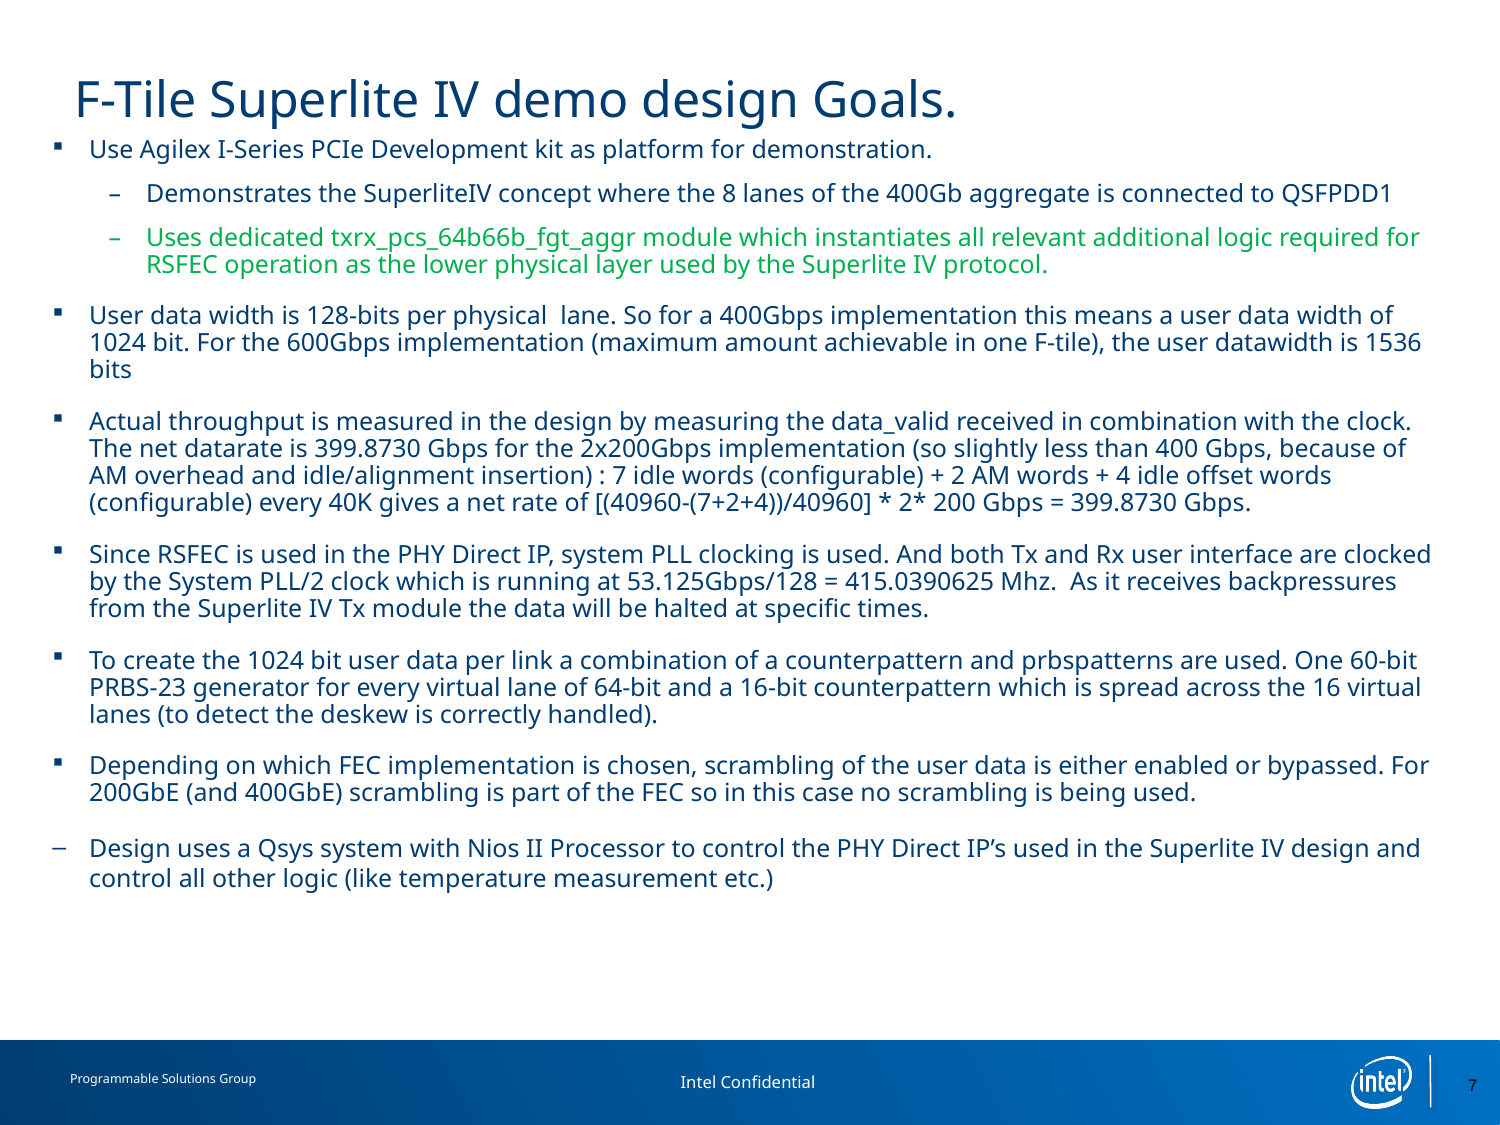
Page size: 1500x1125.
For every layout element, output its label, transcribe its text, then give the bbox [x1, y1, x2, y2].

title F-Tile Superlite IV demo design Goals. [74, 67, 1425, 137]
slide_number 7 [1127, 1055, 1478, 1116]
list Use Agilex I-Series PCIe Development kit as platform for demonstration. Demonstrates the SuperliteIV concept where the 8 lanes of the 400Gb aggregate is connected to QSFPDD1 Uses dedicated txrx_pcs_64b66b_fgt_aggr module which instantiates all relevant additional logic required for RSFEC operation as the lower physical layer used by the Superlite IV protocol. User data width is 128-bits per physical lane. So for a 400Gbps implementation this means a user data width of 1024 bit. For the 600Gbps implementation (maximum amount achievable in one F-tile), the user datawidth is 1536 bits Actual throughput is measured in the design by measuring the data_valid received in combination with the clock. The net datarate is 399.8730 Gbps for the 2x200Gbps implementation (so slightly less than 400 Gbps, because of AM overhead and idle/alignment insertion) : 7 idle words (configurable) + 2 AM words + 4 idle offset words (configurable) every 40K gives a net rate of [(40960-(7+2+4))/40960] * 2* 200 Gbps = 399.8730 Gbps. Since RSFEC is used in the PHY Direct IP, system PLL clocking is used. And both Tx and Rx user interface are clocked by the System PLL/2 clock which is running at 53.125Gbps/128 = 415.0390625 Mhz. As it receives backpressures from the Superlite IV Tx module the data will be halted at specific times. To create the 1024 bit user data per link a combination of a counterpattern and prbspatterns are used. One 60-bit PRBS-23 generator for every virtual lane of 64-bit and a 16-bit counterpattern which is spread across the 16 virtual lanes (to detect the deskew is correctly handled). Depending on which FEC implementation is chosen, scrambling of the user data is either enabled or bypassed. For 200GbE (and 400GbE) scrambling is part of the FEC so in this case no scrambling is being used. Design uses a Qsys system with Nios II Processor to control the PHY Direct IP’s used in the Superlite IV design and control all other logic (like temperature measurement etc.) [52, 137, 1448, 963]
